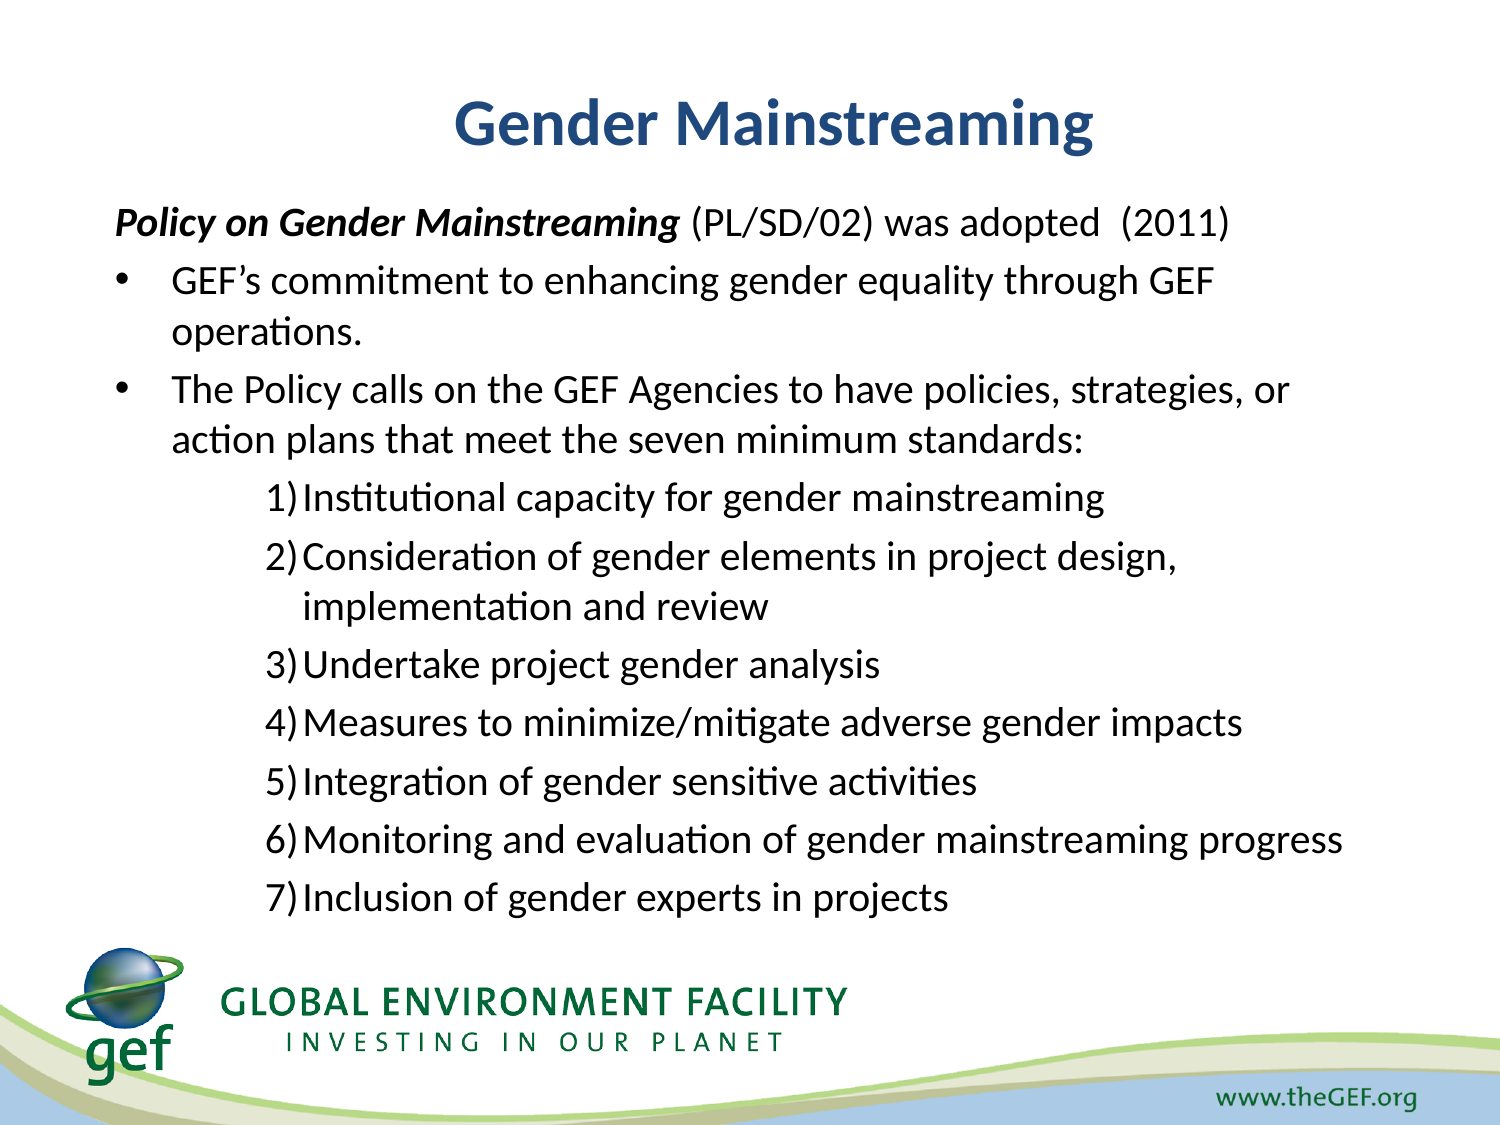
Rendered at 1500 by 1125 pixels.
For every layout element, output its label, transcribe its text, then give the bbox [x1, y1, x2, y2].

picture [0, 920, 1500, 1125]
title Gender Mainstreaming [99, 24, 1451, 213]
list Policy on Gender Mainstreaming (PL/SD/02) was adopted (2011) GEF’s commitment to enhancing gender equality through GEF operations. The Policy calls on the GEF Agencies to have policies, strategies, or action plans that meet the seven minimum standards: Institutional capacity for gender mainstreaming Consideration of gender elements in project design, implementation and review Undertake project gender analysis Measures to minimize/mitigate adverse gender impacts Integration of gender sensitive activities Monitoring and evaluation of gender mainstreaming progress Inclusion of gender experts in projects [99, 187, 1363, 938]
